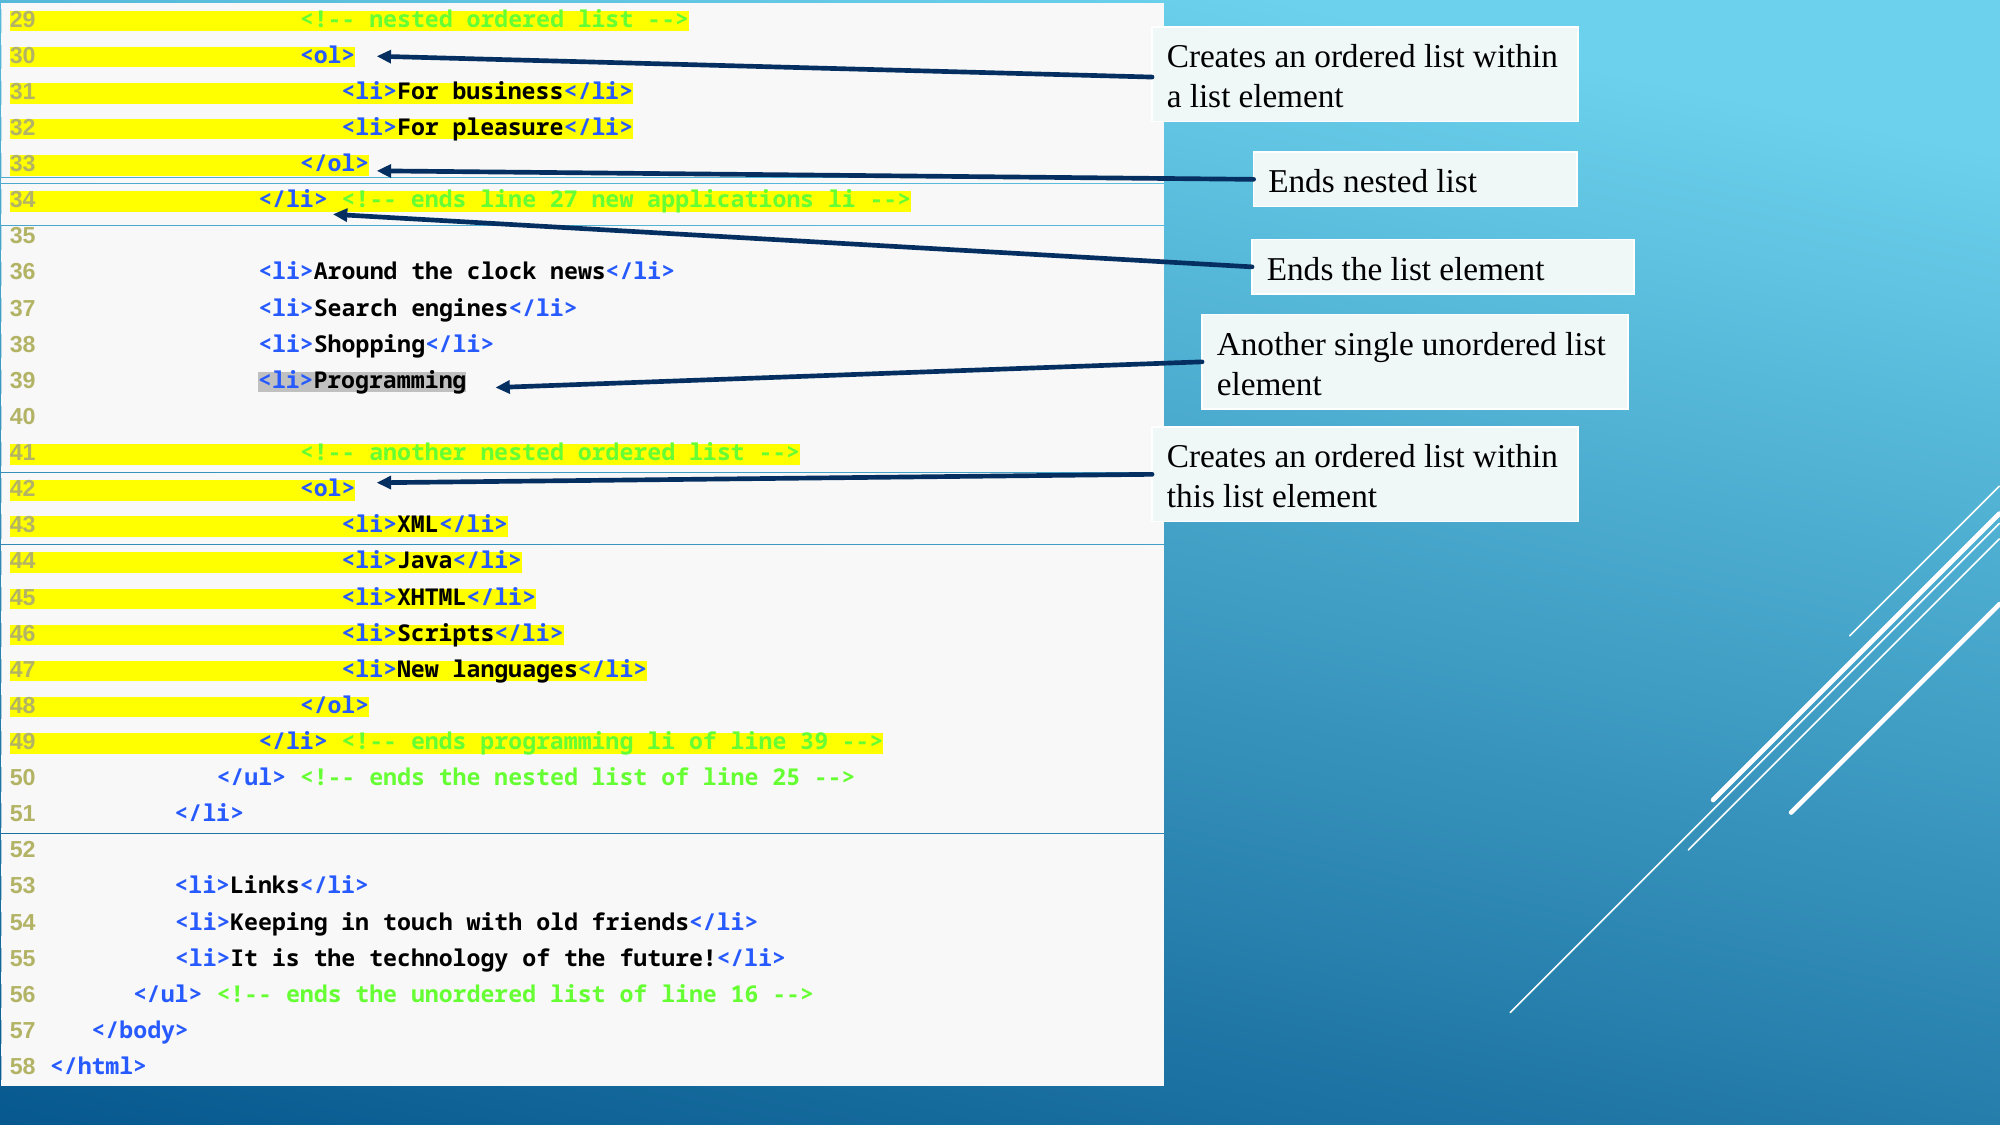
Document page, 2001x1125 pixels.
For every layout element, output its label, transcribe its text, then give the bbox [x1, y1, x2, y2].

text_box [376, 474, 1153, 483]
text_box Another single unordered list element [1202, 314, 1629, 410]
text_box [0, 2, 1199, 1116]
text_box Creates an ordered list within a list element [1199, 27, 1579, 122]
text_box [376, 56, 1153, 78]
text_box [376, 170, 1254, 181]
text_box Ends the list element [1252, 239, 1635, 295]
text_box Ends nested list [1253, 152, 1577, 207]
text_box Creates an ordered list within this list element [1199, 427, 1579, 522]
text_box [332, 213, 1253, 268]
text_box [495, 362, 1203, 388]
